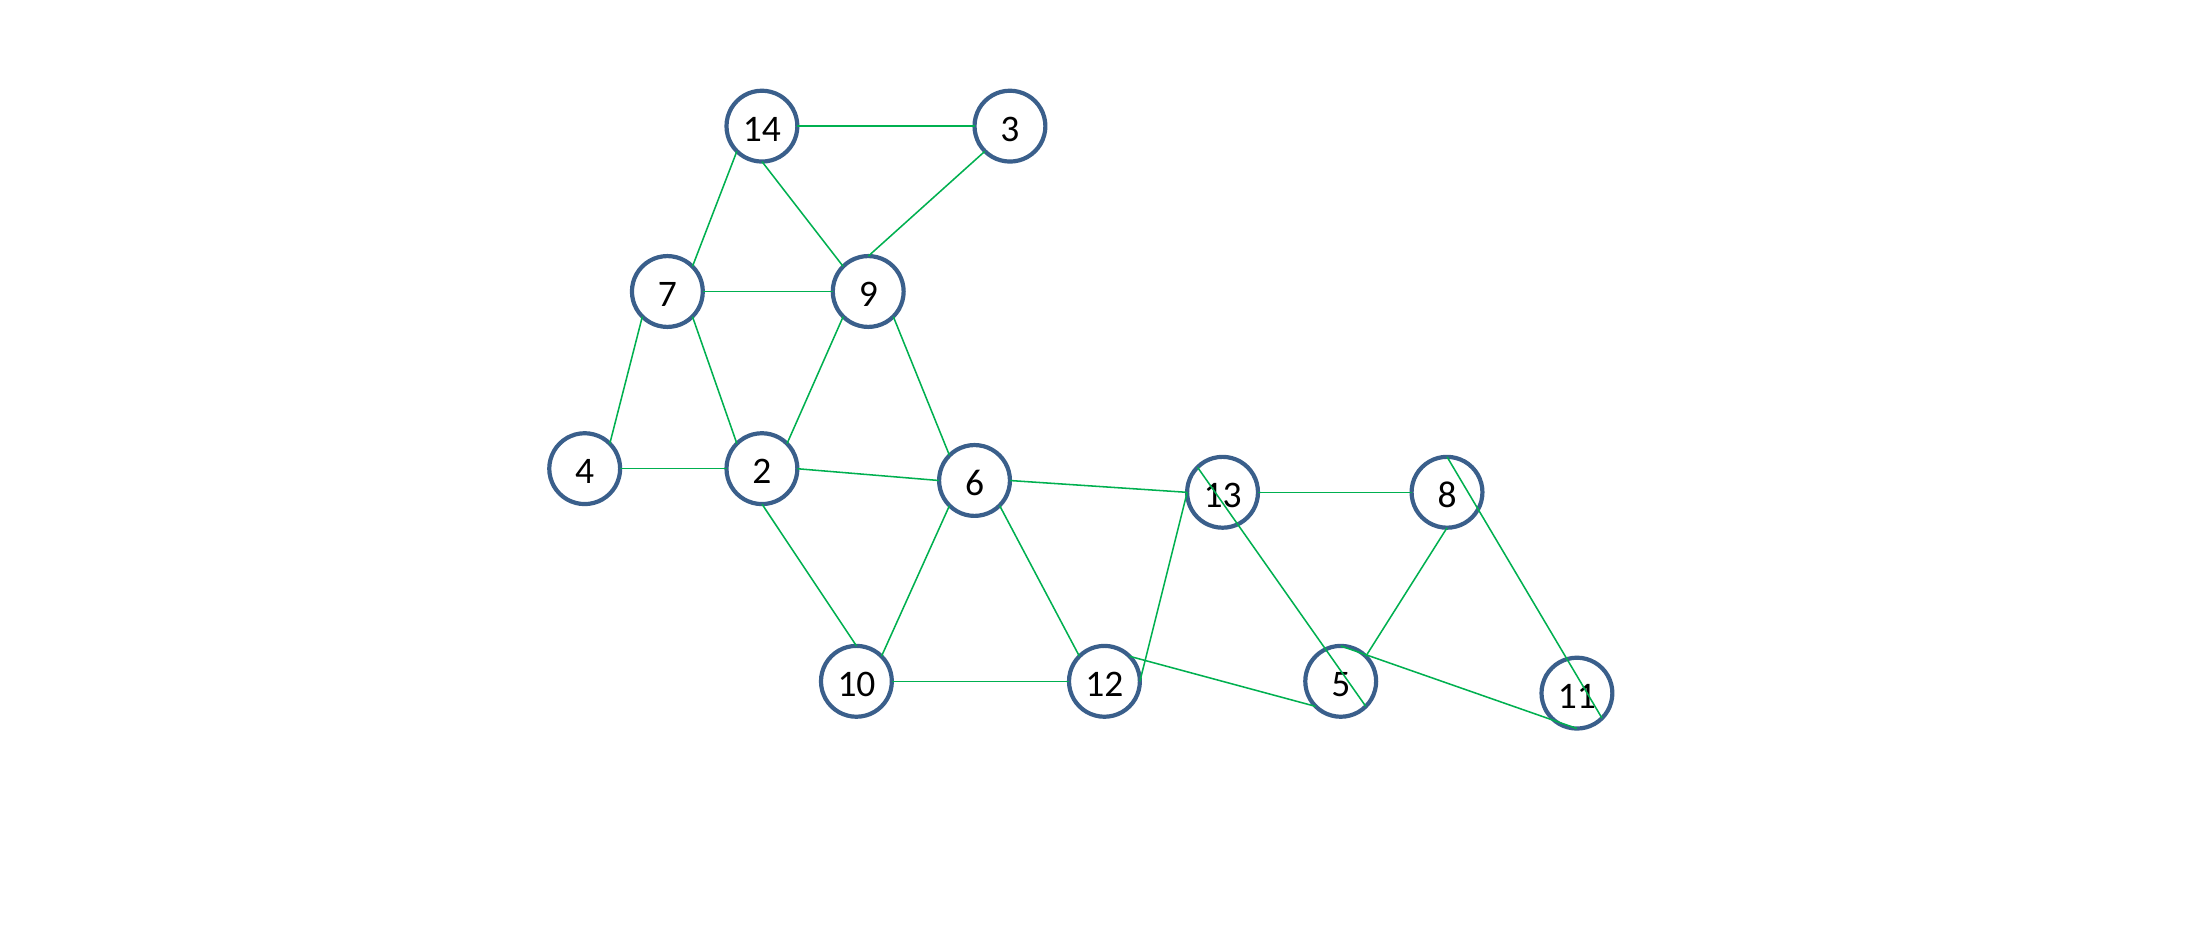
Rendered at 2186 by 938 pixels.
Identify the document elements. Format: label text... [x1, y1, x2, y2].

text_box 7 [629, 253, 705, 330]
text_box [1009, 480, 1188, 493]
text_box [692, 150, 738, 267]
text_box 4 [547, 431, 623, 507]
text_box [881, 505, 950, 657]
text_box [761, 161, 844, 267]
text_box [1139, 500, 1188, 682]
text_box 2 [724, 431, 800, 506]
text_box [1197, 467, 1367, 707]
text_box 12 [1066, 643, 1131, 719]
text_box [893, 316, 950, 456]
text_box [1340, 645, 1578, 729]
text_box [867, 150, 986, 257]
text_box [1446, 456, 1603, 719]
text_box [797, 468, 940, 481]
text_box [1129, 656, 1192, 707]
text_box 8 [1409, 454, 1451, 526]
text_box 11 [1581, 727, 1593, 731]
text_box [609, 316, 643, 444]
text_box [1365, 527, 1441, 657]
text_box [692, 316, 738, 444]
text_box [786, 316, 844, 444]
text_box 14 [724, 88, 800, 164]
text_box 11 [1606, 670, 1615, 717]
text_box 6 [938, 442, 1012, 518]
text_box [761, 503, 857, 647]
text_box 9 [830, 254, 906, 330]
text_box 13 [1187, 454, 1249, 480]
text_box 10 [818, 644, 894, 719]
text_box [999, 505, 1080, 657]
text_box 3 [972, 88, 1048, 164]
